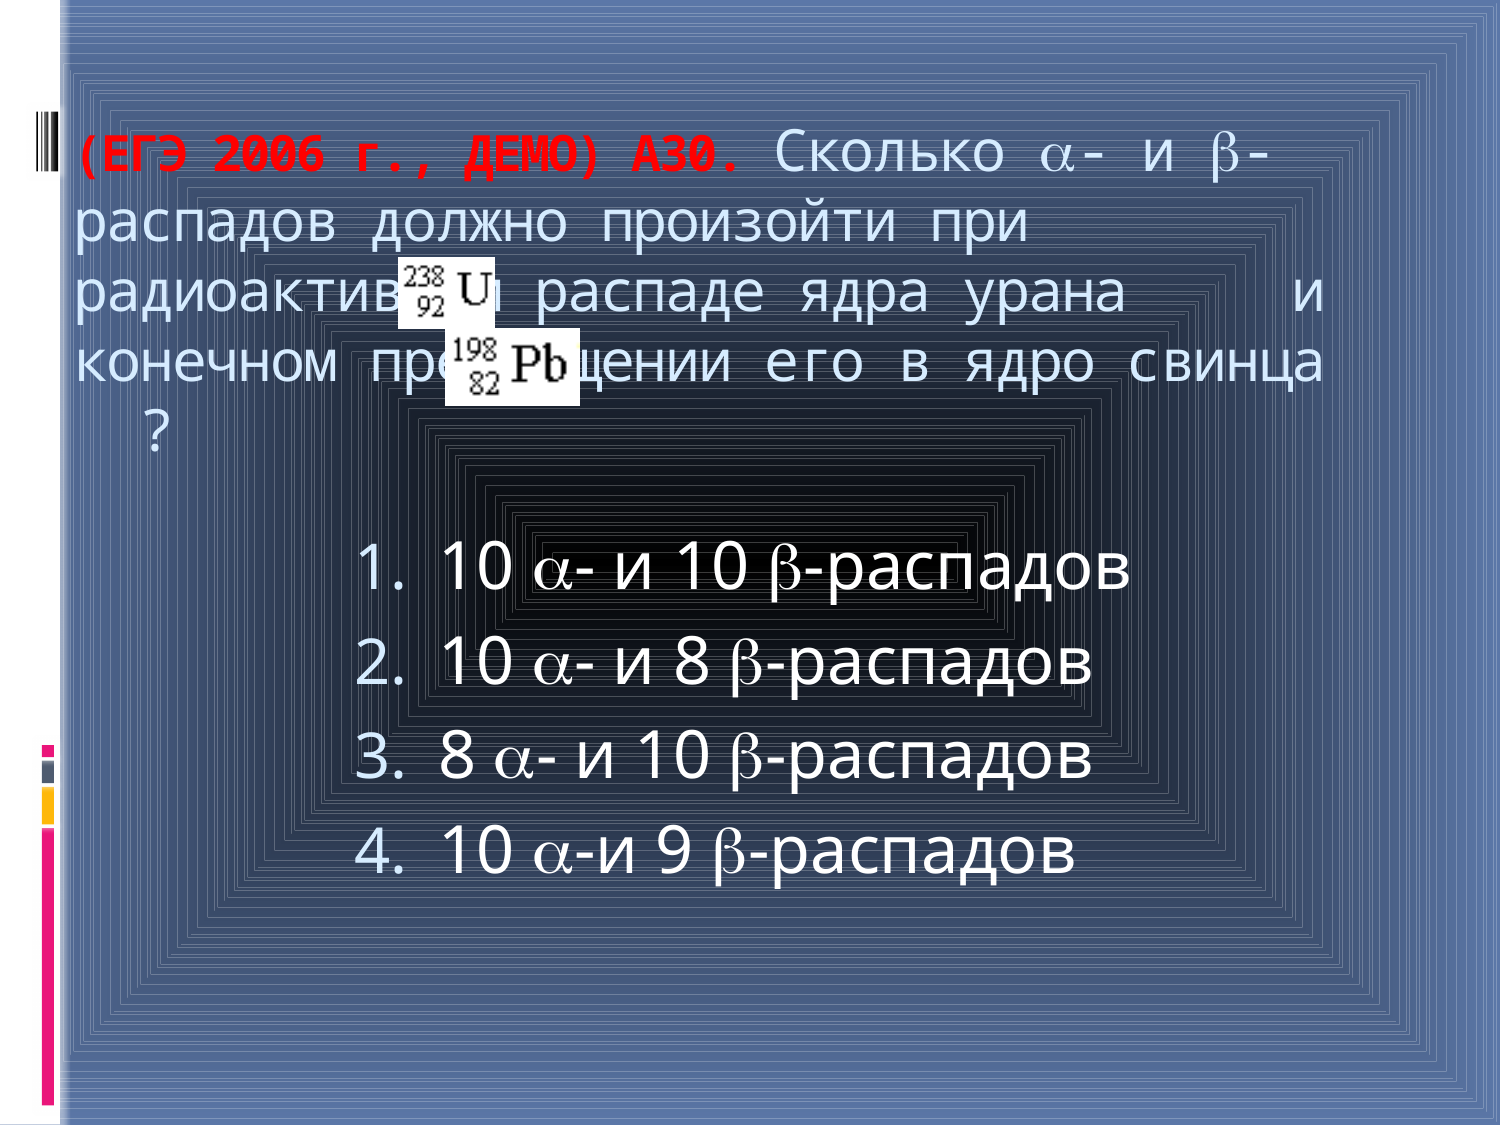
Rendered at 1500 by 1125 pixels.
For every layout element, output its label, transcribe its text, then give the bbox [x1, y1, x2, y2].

list 10 - и 10 -распадов 10 - и 8 -распадов 8 - и 10 -распадов 10 -и 9 -распадов [328, 515, 1219, 903]
title (ЕГЭ 2006 г., ДЕМО) А30. Сколько - и -распадов должно произойти при радиоактивном распаде ядра урана и конечном превращении его в ядро свинца ? [58, 105, 1465, 469]
picture [444, 327, 581, 407]
picture [397, 257, 496, 330]
